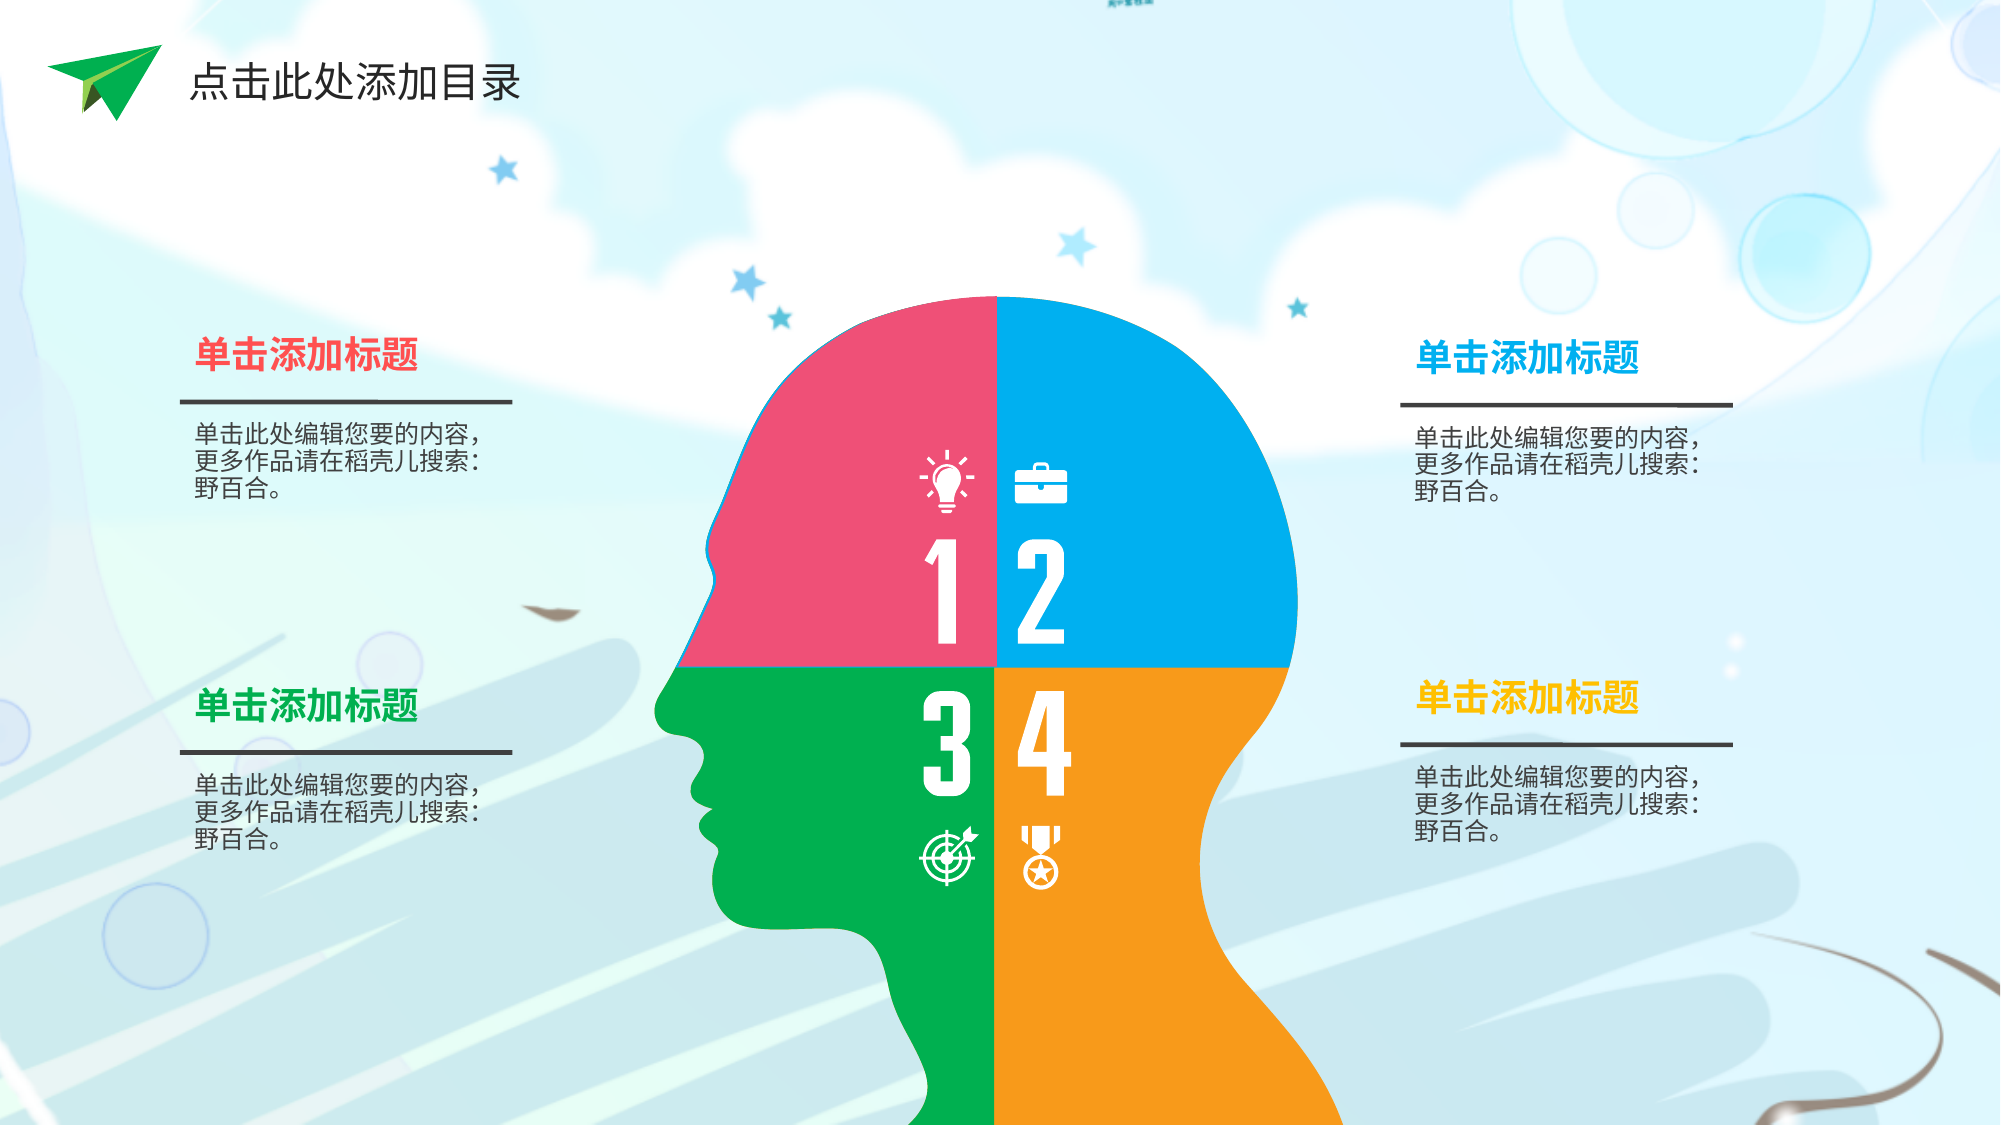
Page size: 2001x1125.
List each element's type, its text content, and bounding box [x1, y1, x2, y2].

text_box 单击添加标题 [1400, 326, 1690, 387]
text_box 单击添加标题 [179, 323, 469, 384]
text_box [47, 44, 163, 121]
text_box 单击此处编辑您要的内容，更多作品请在稻壳儿搜索：野百合。 [179, 415, 534, 511]
text_box 单击添加标题 [179, 674, 469, 734]
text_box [654, 281, 1344, 1125]
text_box 点击此处添加目录 [173, 48, 576, 113]
text_box 单击此处编辑您要的内容，更多作品请在稻壳儿搜索：野百合。 [1400, 418, 1755, 514]
text_box 单击添加标题 [1400, 666, 1690, 727]
text_box 单击此处编辑您要的内容，更多作品请在稻壳儿搜索：野百合。 [1400, 757, 1755, 854]
text_box 单击此处编辑您要的内容，更多作品请在稻壳儿搜索：野百合。 [179, 765, 534, 861]
picture [0, 0, 2001, 1125]
